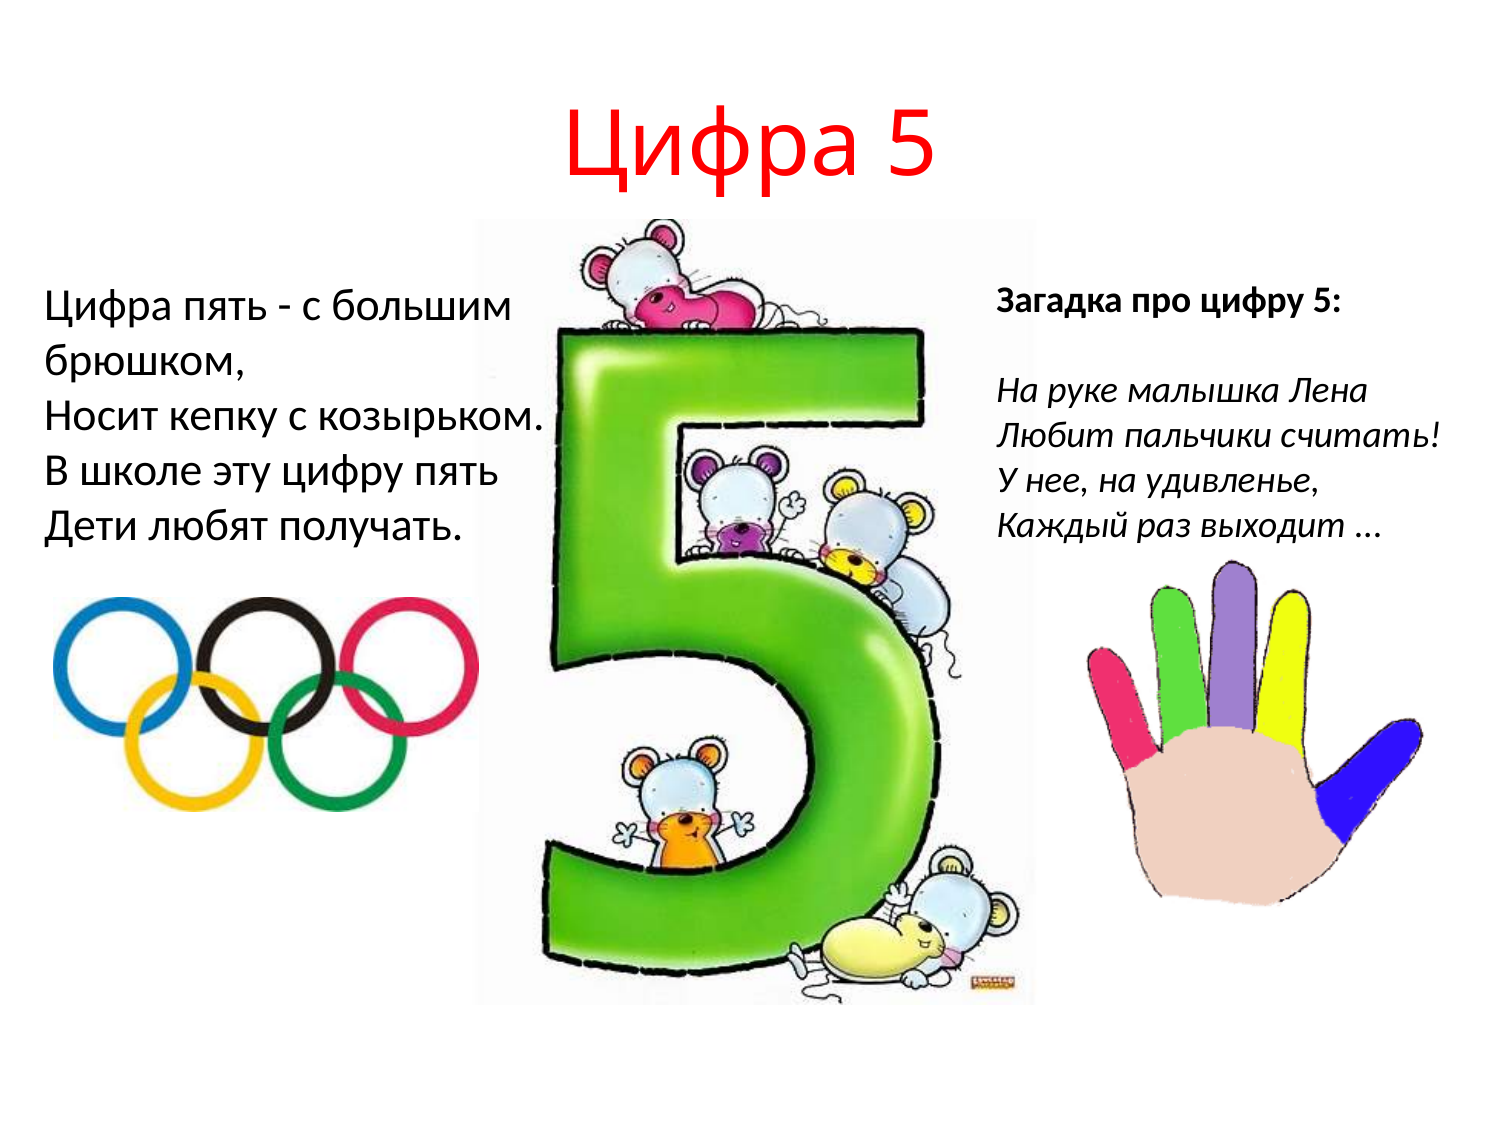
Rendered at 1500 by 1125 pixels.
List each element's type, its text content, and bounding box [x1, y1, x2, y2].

picture [52, 597, 479, 812]
title Цифра 5 [75, 45, 1425, 233]
picture [1056, 554, 1436, 920]
text_box Цифра пять - с большим брюшком, Носит кепку с козырьком. В школе эту цифру пять Дети любят получать. [29, 267, 442, 557]
text_box Загадка про цифру 5: На руке малышка Лена Любит пальчики считать! У нее, на удивленье, Каждый раз выходит ... [1057, 267, 1500, 552]
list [447, 219, 1053, 1006]
